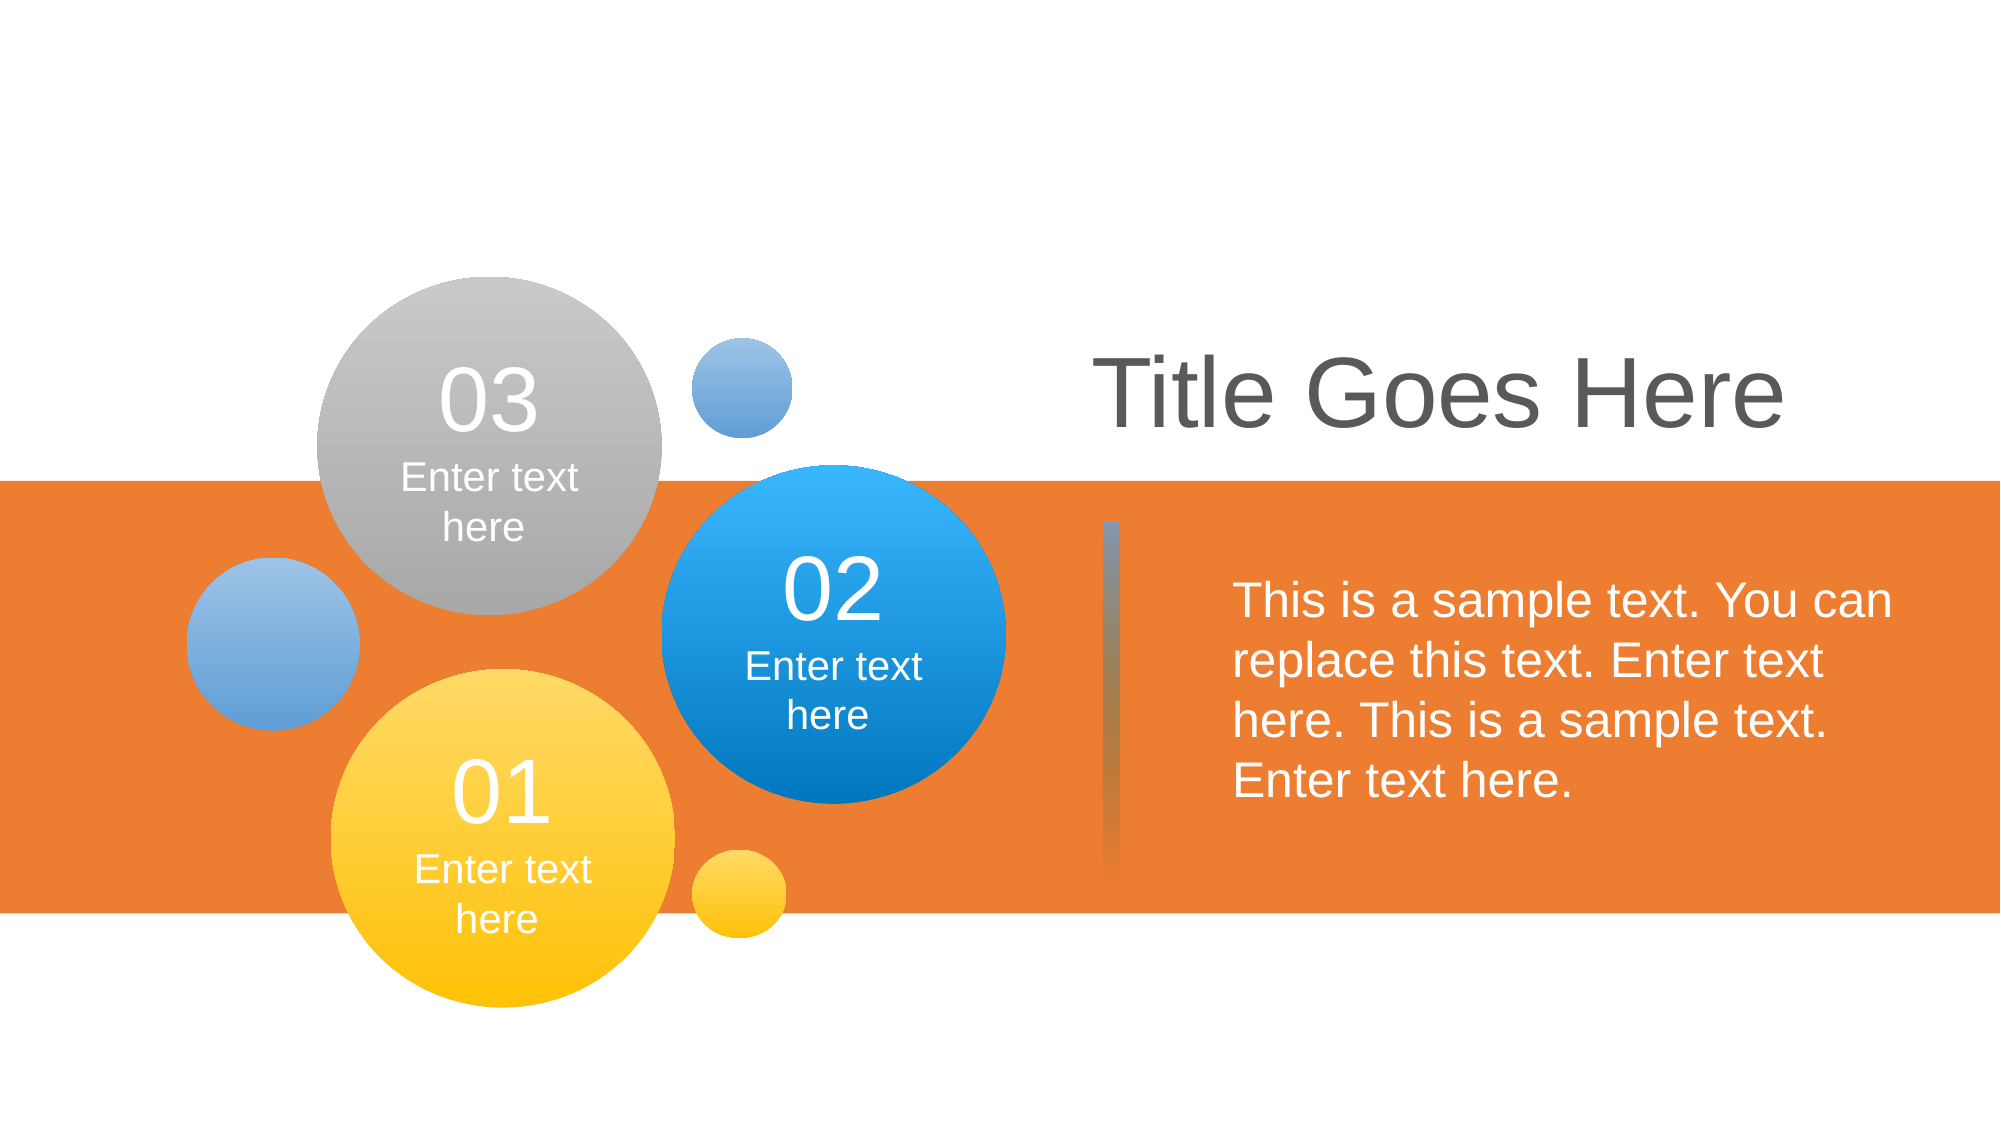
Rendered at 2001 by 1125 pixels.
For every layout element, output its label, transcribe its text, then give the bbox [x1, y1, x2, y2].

text_box 02 Enter text here [708, 520, 959, 746]
text_box 03 Enter text here [364, 332, 615, 558]
text_box [316, 275, 663, 617]
text_box Title Goes Here [1077, 320, 1973, 455]
text_box [660, 464, 1007, 805]
text_box [0, 480, 2000, 914]
text_box [185, 556, 361, 732]
text_box [1103, 522, 1120, 884]
text_box This is a sample text. You can replace this text. Enter text here. This is a sample text. Enter text here. [1217, 559, 1941, 815]
text_box [329, 668, 677, 1009]
text_box [691, 337, 794, 440]
text_box 01 Enter text here [377, 724, 628, 950]
text_box [691, 848, 788, 940]
